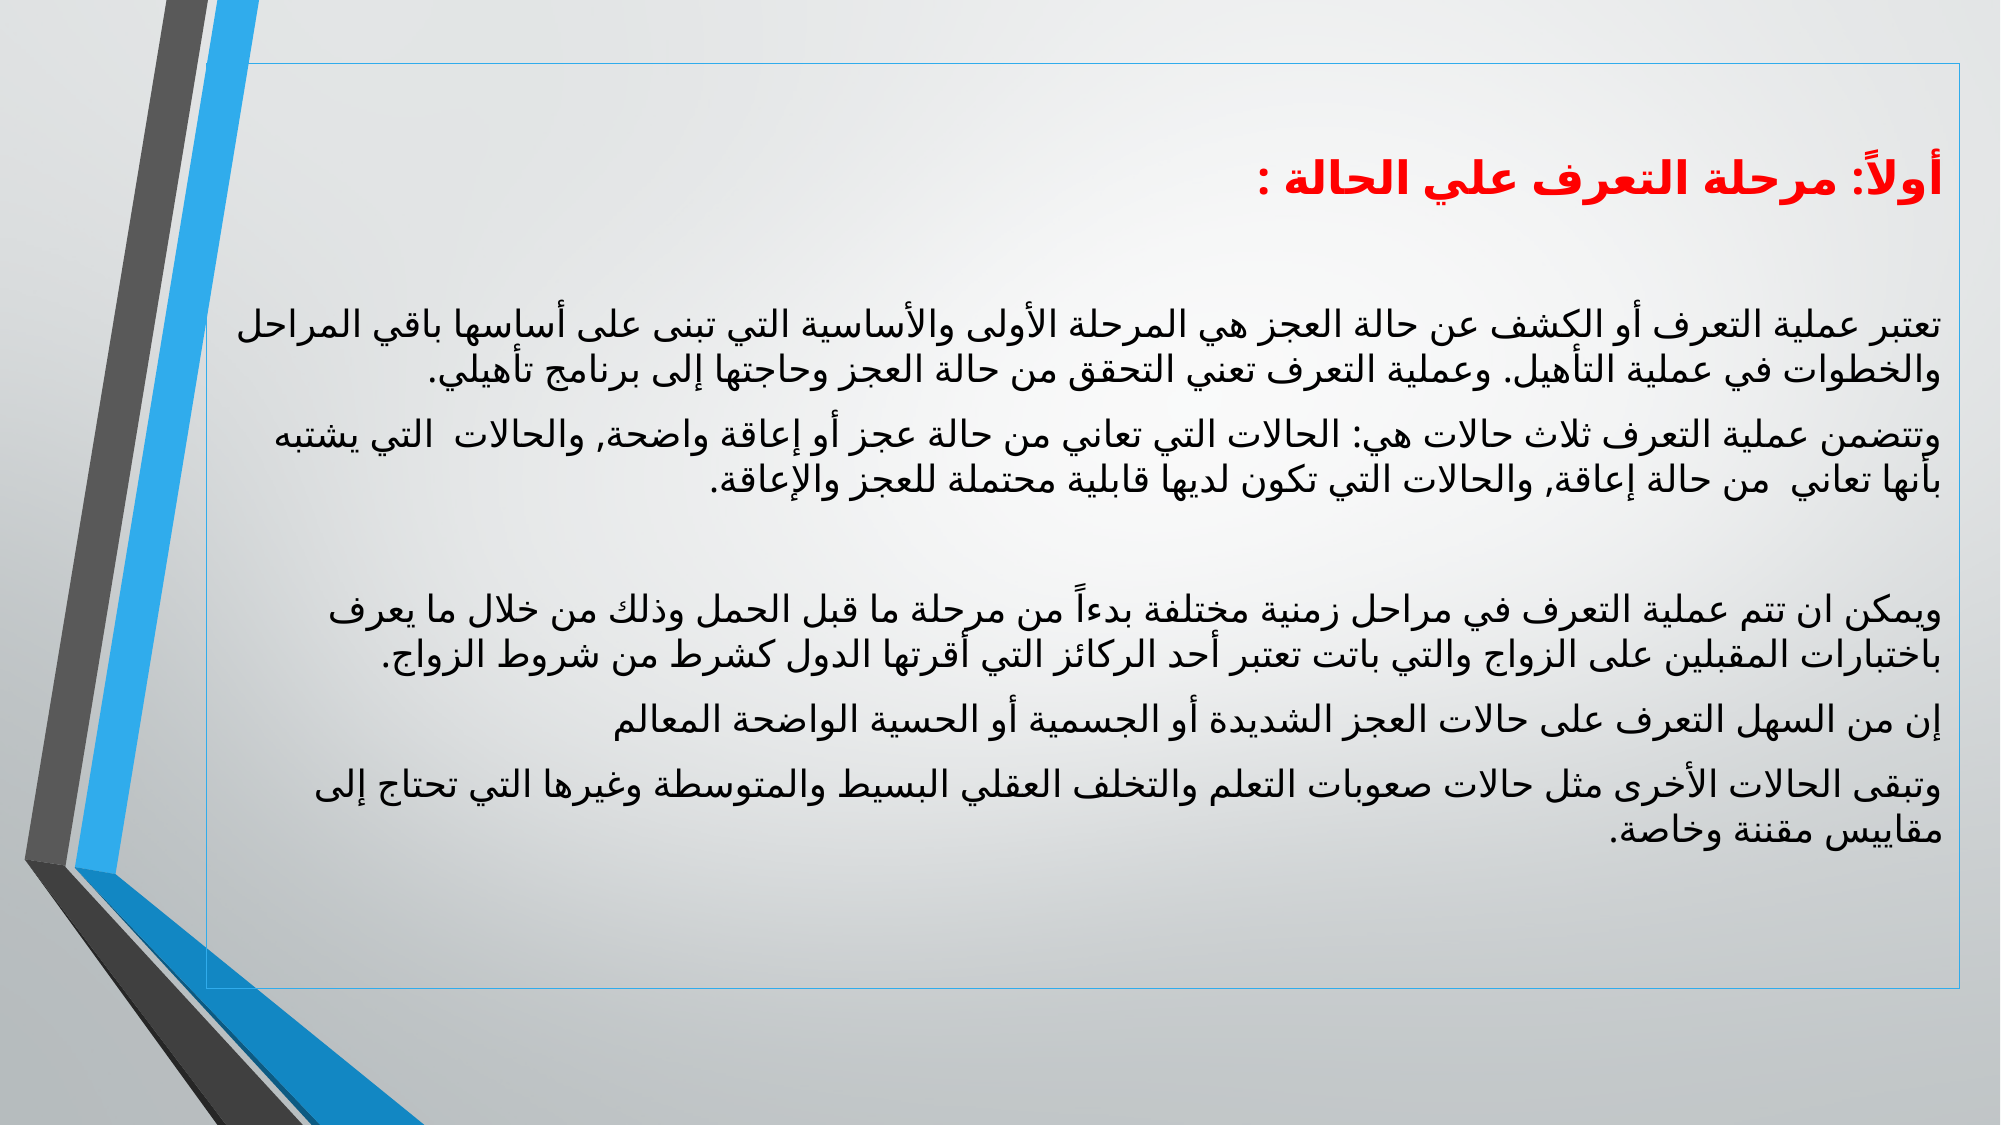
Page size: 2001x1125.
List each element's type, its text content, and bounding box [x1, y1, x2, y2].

list أولاً: مرحلة التعرف علي الحالة : تعتبر عملية التعرف أو الكشف عن حالة العجز هي المرحلة الأولى والأساسية التي تبنى على أساسها باقي المراحل والخطوات في عملية التأهيل. وعملية التعرف تعني التحقق من حالة العجز وحاجتها إلى برنامج تأهيلي. وتتضمن عملية التعرف ثلاث حالات هي: الحالات التي تعاني من حالة عجز أو إعاقة واضحة, والحالات التي يشتبه بأنها تعاني من حالة إعاقة, والحالات التي تكون لديها قابلية محتملة للعجز والإعاقة. ويمكن ان تتم عملية التعرف في مراحل زمنية مختلفة بدءاً من مرحلة ما قبل الحمل وذلك من خلال ما يعرف باختبارات المقبلين على الزواج والتي باتت تعتبر أحد الركائز التي أقرتها الدول كشرط من شروط الزواج. إن من السهل التعرف على حالات العجز الشديدة أو الجسمية أو الحسية الواضحة المعالم وتبقى الحالات الأخرى مثل حالات صعوبات التعلم والتخلف العقلي البسيط والمتوسطة وغيرها التي تحتاج إلى مقاييس مقننة وخاصة. [206, 63, 1960, 989]
